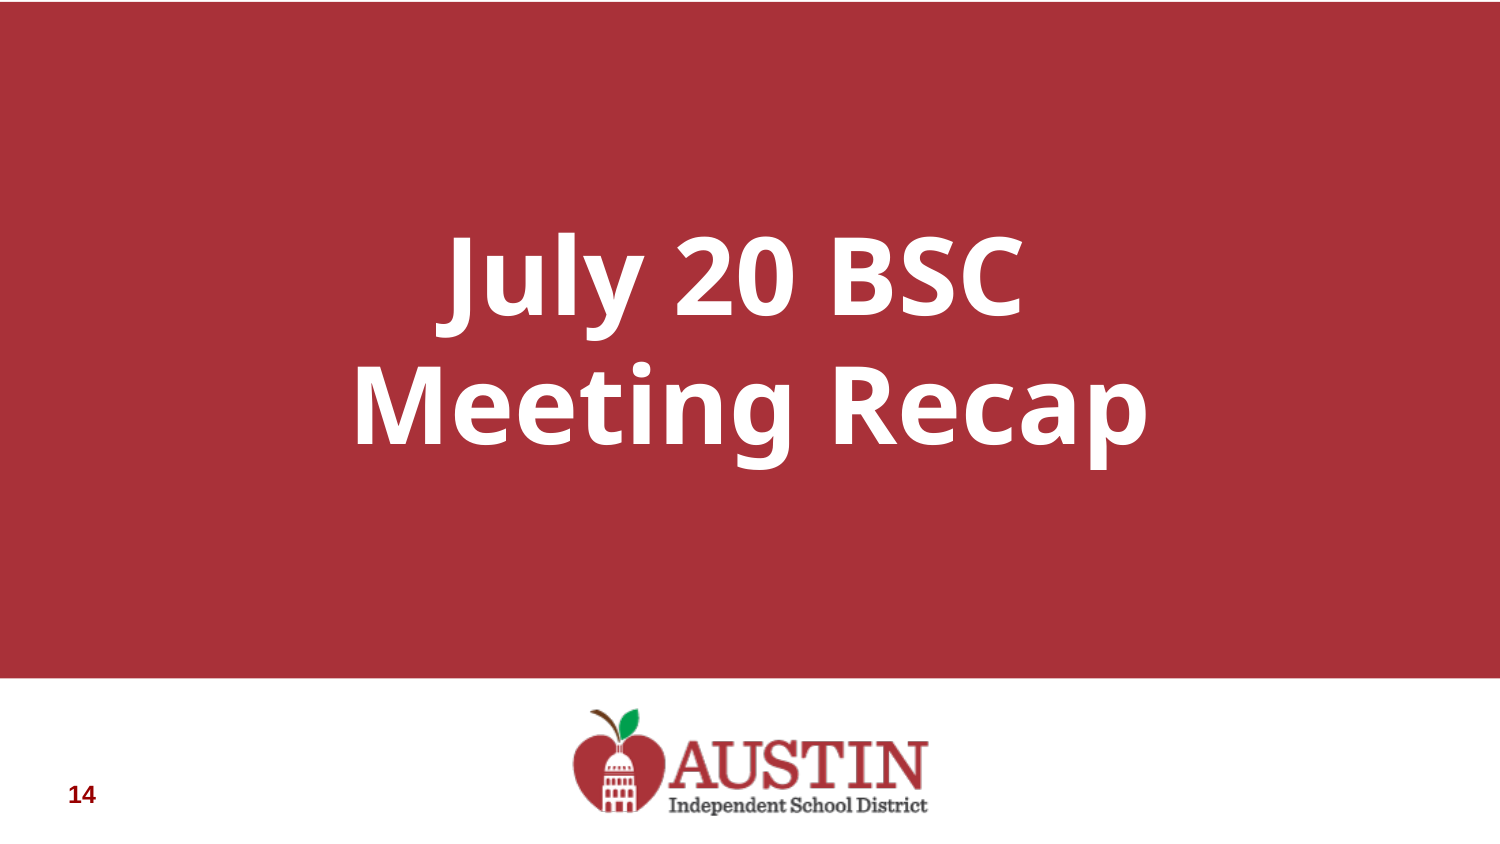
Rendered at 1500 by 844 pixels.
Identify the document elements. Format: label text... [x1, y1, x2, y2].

title July 20 BSC Meeting Recap [51, 29, 1449, 644]
picture [565, 692, 934, 831]
slide_number ‹#› [21, 761, 112, 827]
text_box [0, 1, 1500, 679]
